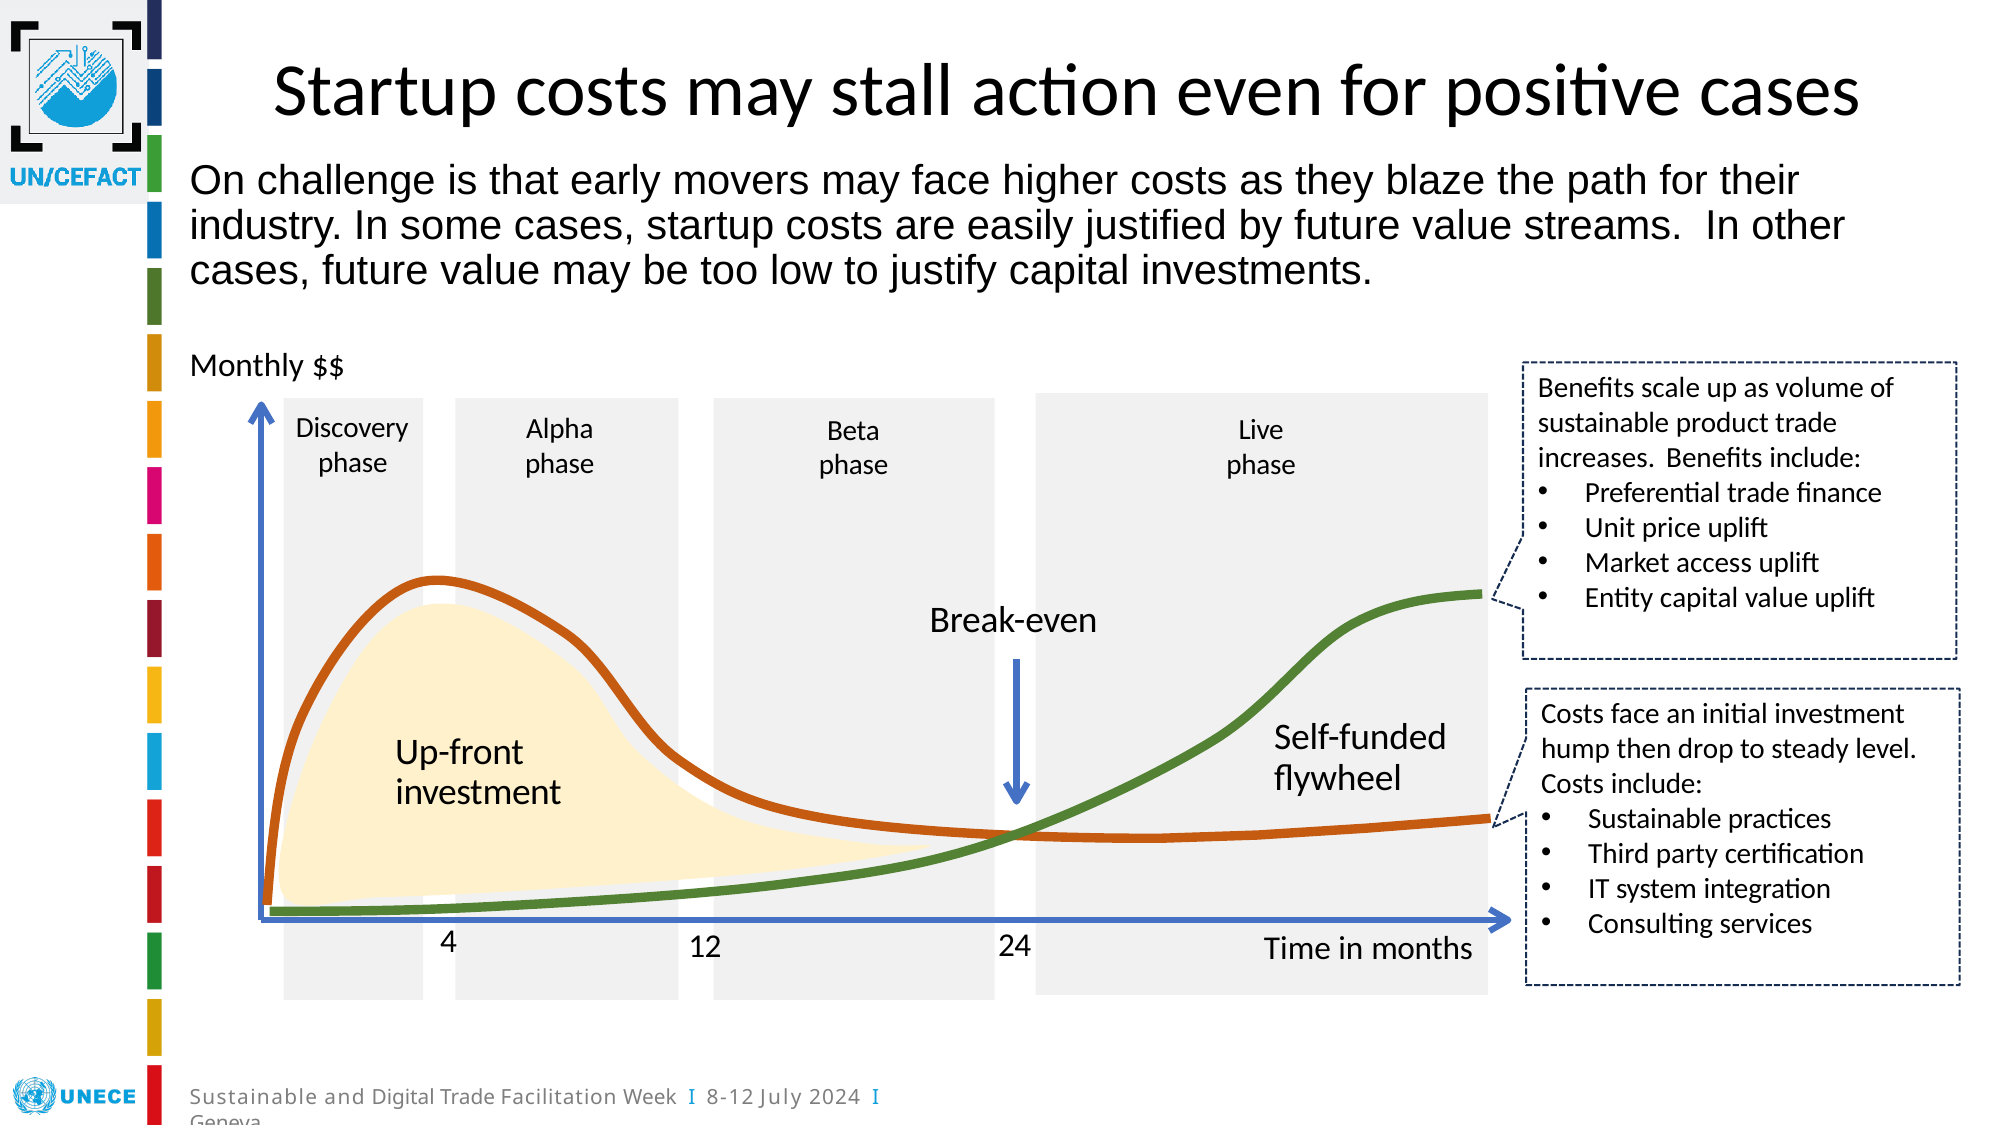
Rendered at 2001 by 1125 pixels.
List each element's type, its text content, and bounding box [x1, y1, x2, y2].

title Startup costs may stall action even for positive cases [163, 0, 1890, 180]
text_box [1002, 659, 1031, 805]
text_box Sustainable practices Third party certification IT system integration Consulting services [1538, 906, 1870, 940]
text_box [278, 361, 1958, 906]
text_box Sustainable and Digital Trade Facilitation Week I 8-12 July 2024 I Geneva [187, 1083, 895, 1125]
text_box Monthly $$ [187, 341, 348, 383]
text_box [1526, 688, 1960, 986]
text_box On challenge is that early movers may face higher costs as they blaze the path for their industry. In some cases, startup costs are easily justified by future value streams. In other cases, future value may be too low to justify capital investments. [187, 150, 1847, 293]
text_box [247, 393, 1512, 1001]
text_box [0, 0, 163, 1125]
